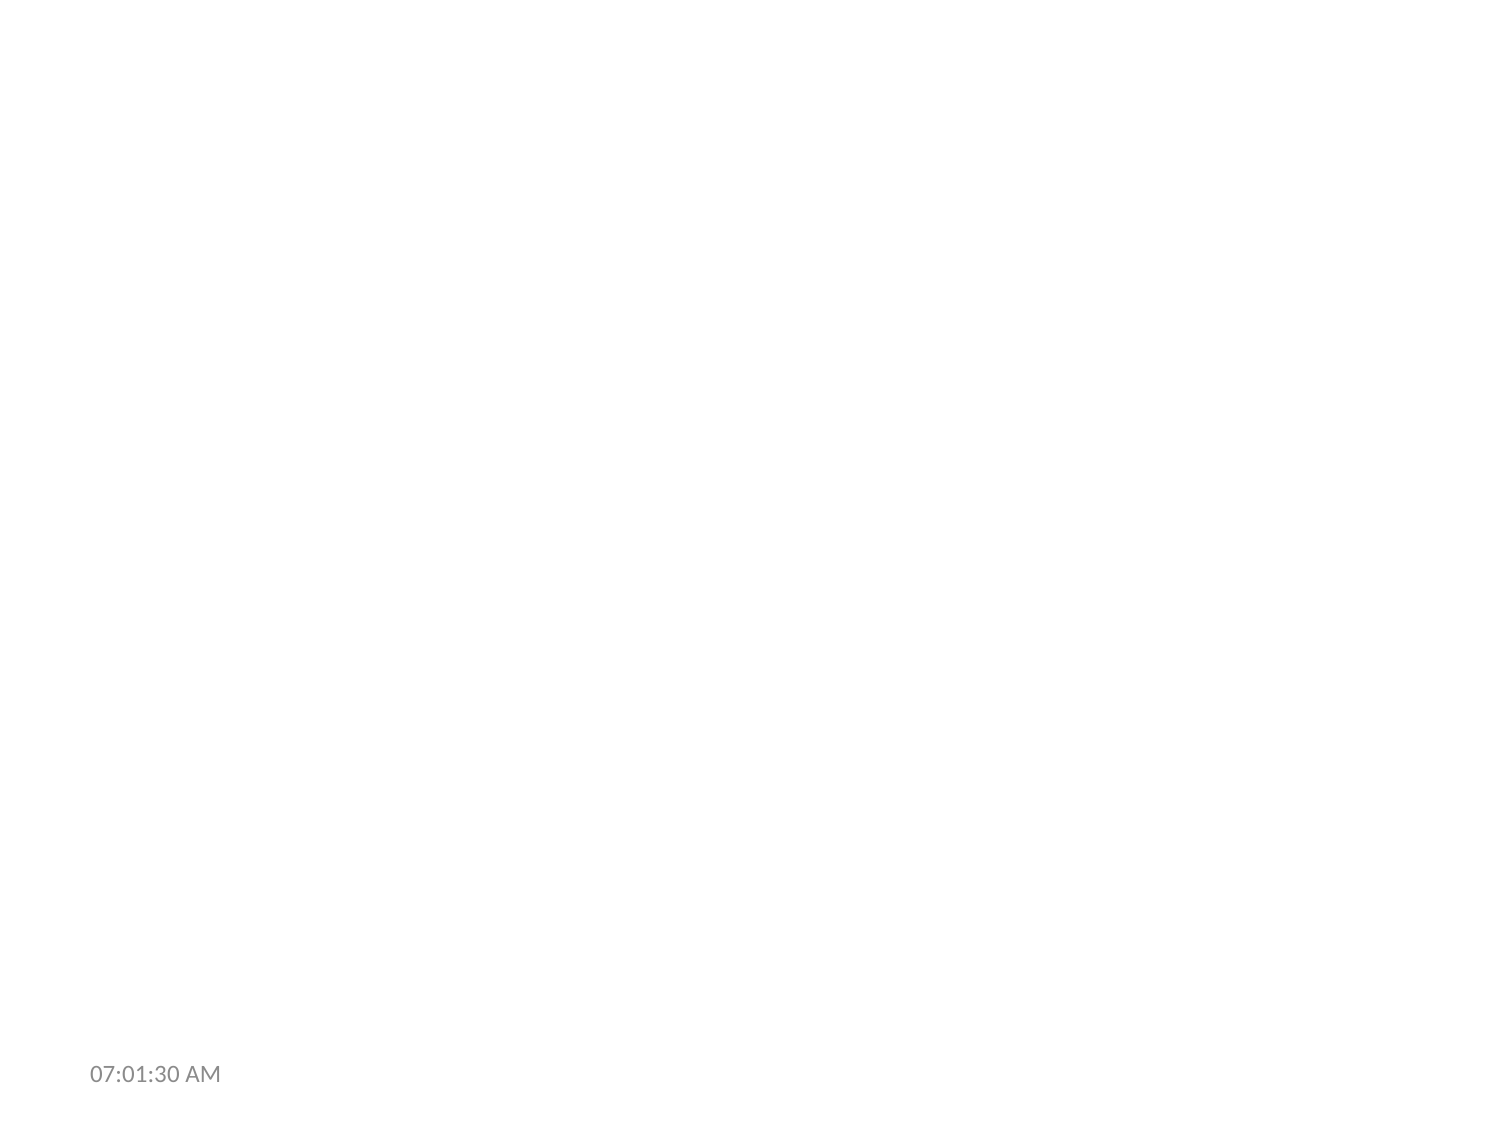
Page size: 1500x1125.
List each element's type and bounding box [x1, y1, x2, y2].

slide_number [75, 1042, 425, 1103]
